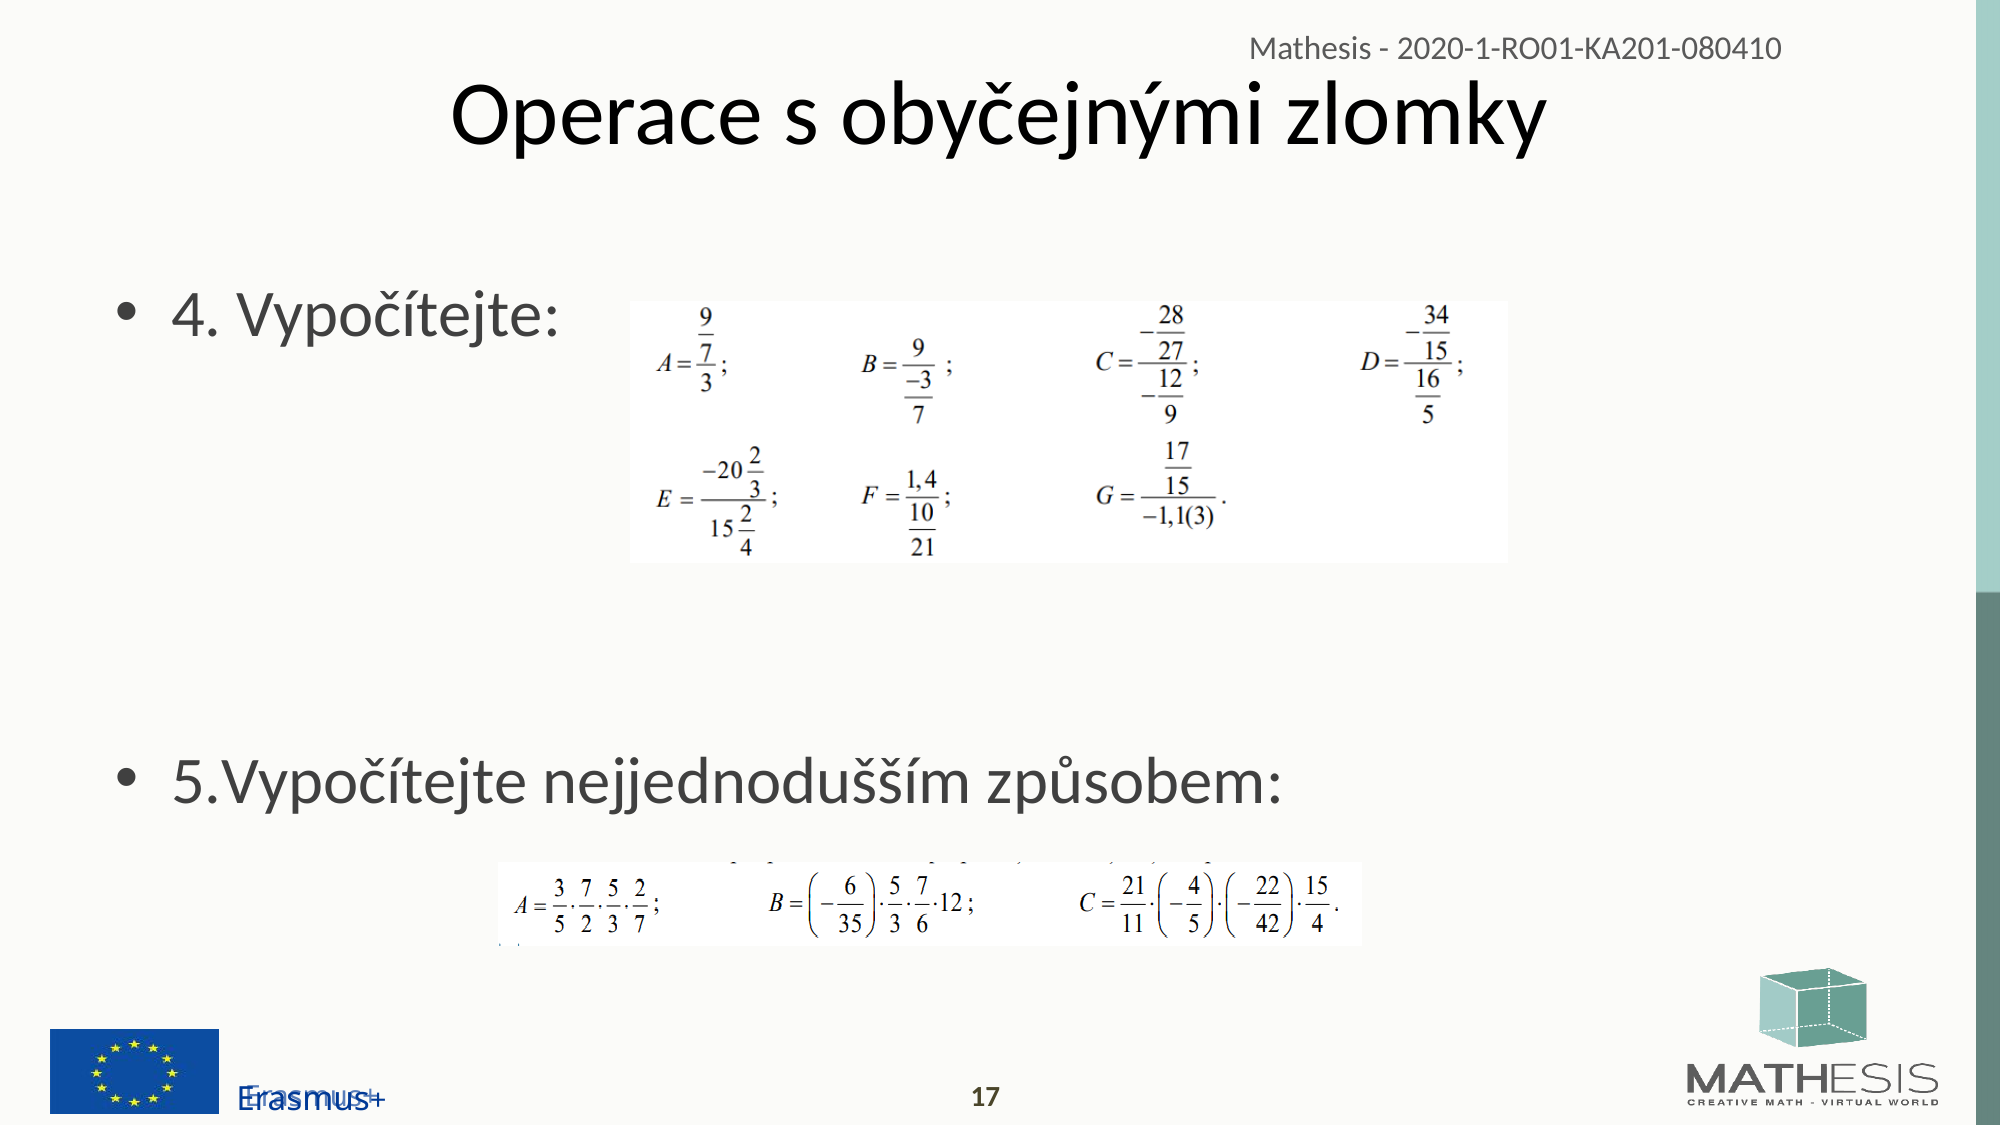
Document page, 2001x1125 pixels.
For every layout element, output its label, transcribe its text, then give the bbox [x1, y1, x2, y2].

picture [50, 1029, 219, 1114]
list 4. Vypočítejte: 5.Vypočítejte nejjednodušším způsobem: [99, 262, 1900, 1005]
title Operace s obyčejnými zlomky [99, 45, 1900, 233]
picture [630, 301, 1508, 563]
picture [498, 862, 1362, 947]
